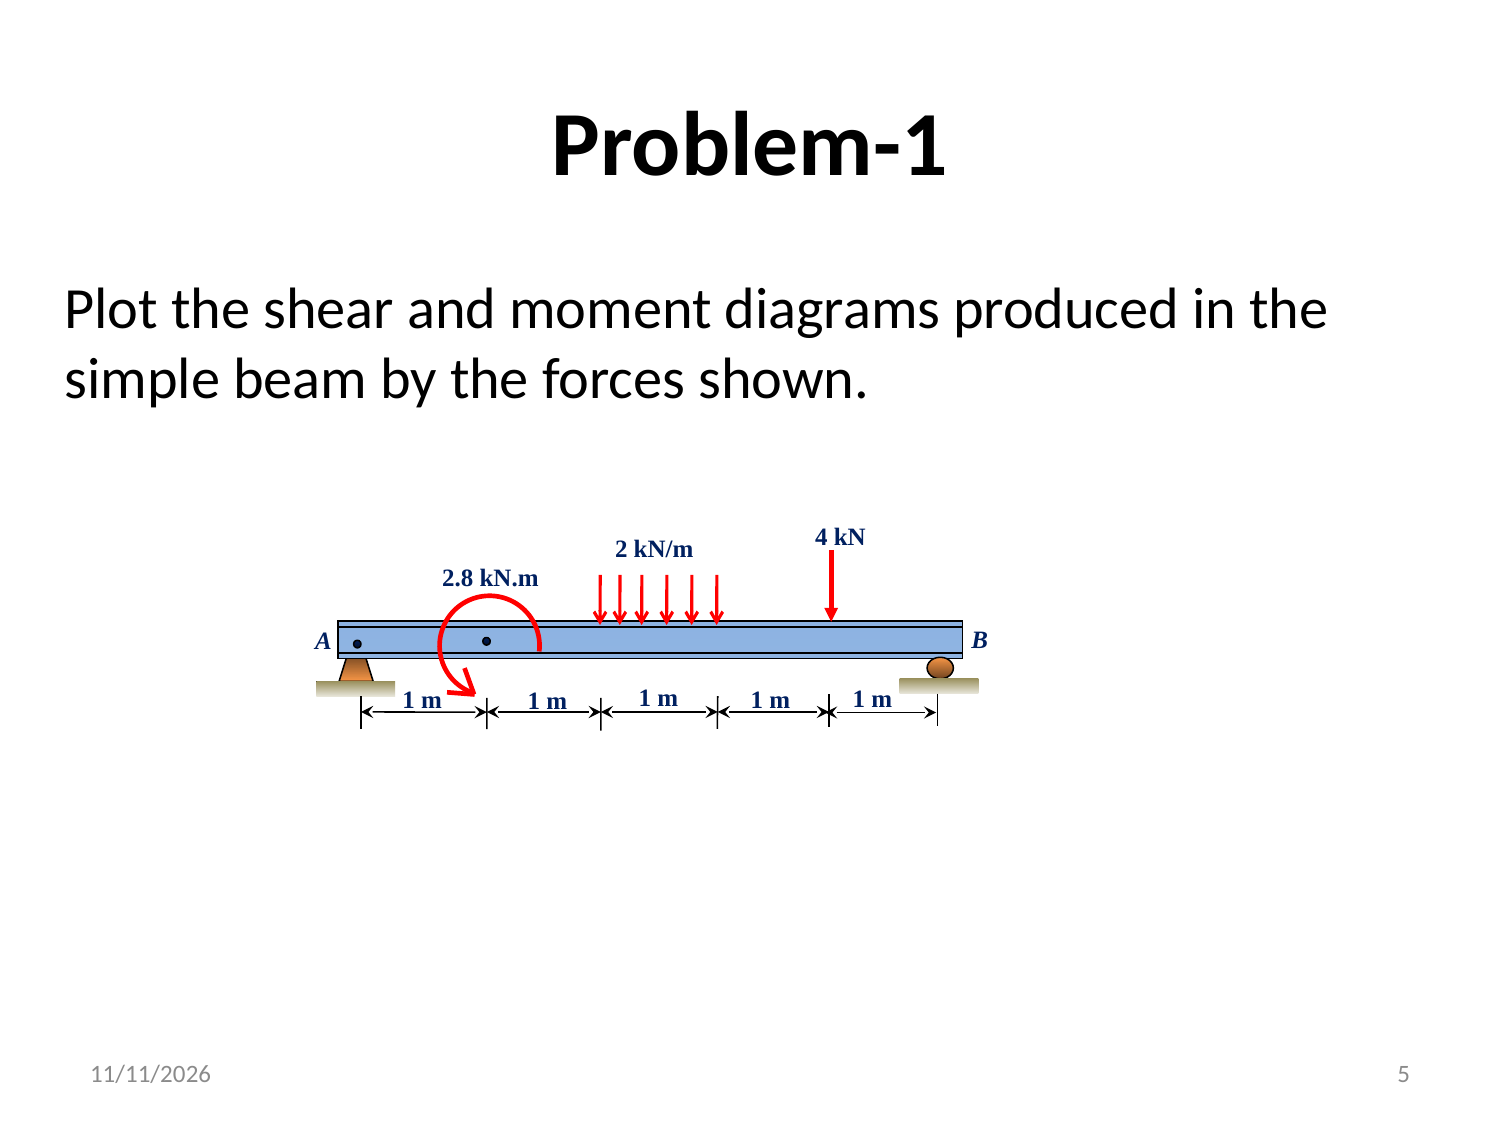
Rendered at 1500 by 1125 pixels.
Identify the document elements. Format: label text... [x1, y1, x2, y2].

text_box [299, 512, 1018, 731]
slide_number 5 [1074, 1042, 1425, 1103]
text_box Plot the shear and moment diagrams produced in the simple beam by the forces shown. [50, 262, 1450, 418]
title Problem-1 [75, 45, 1425, 233]
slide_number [75, 1042, 425, 1103]
